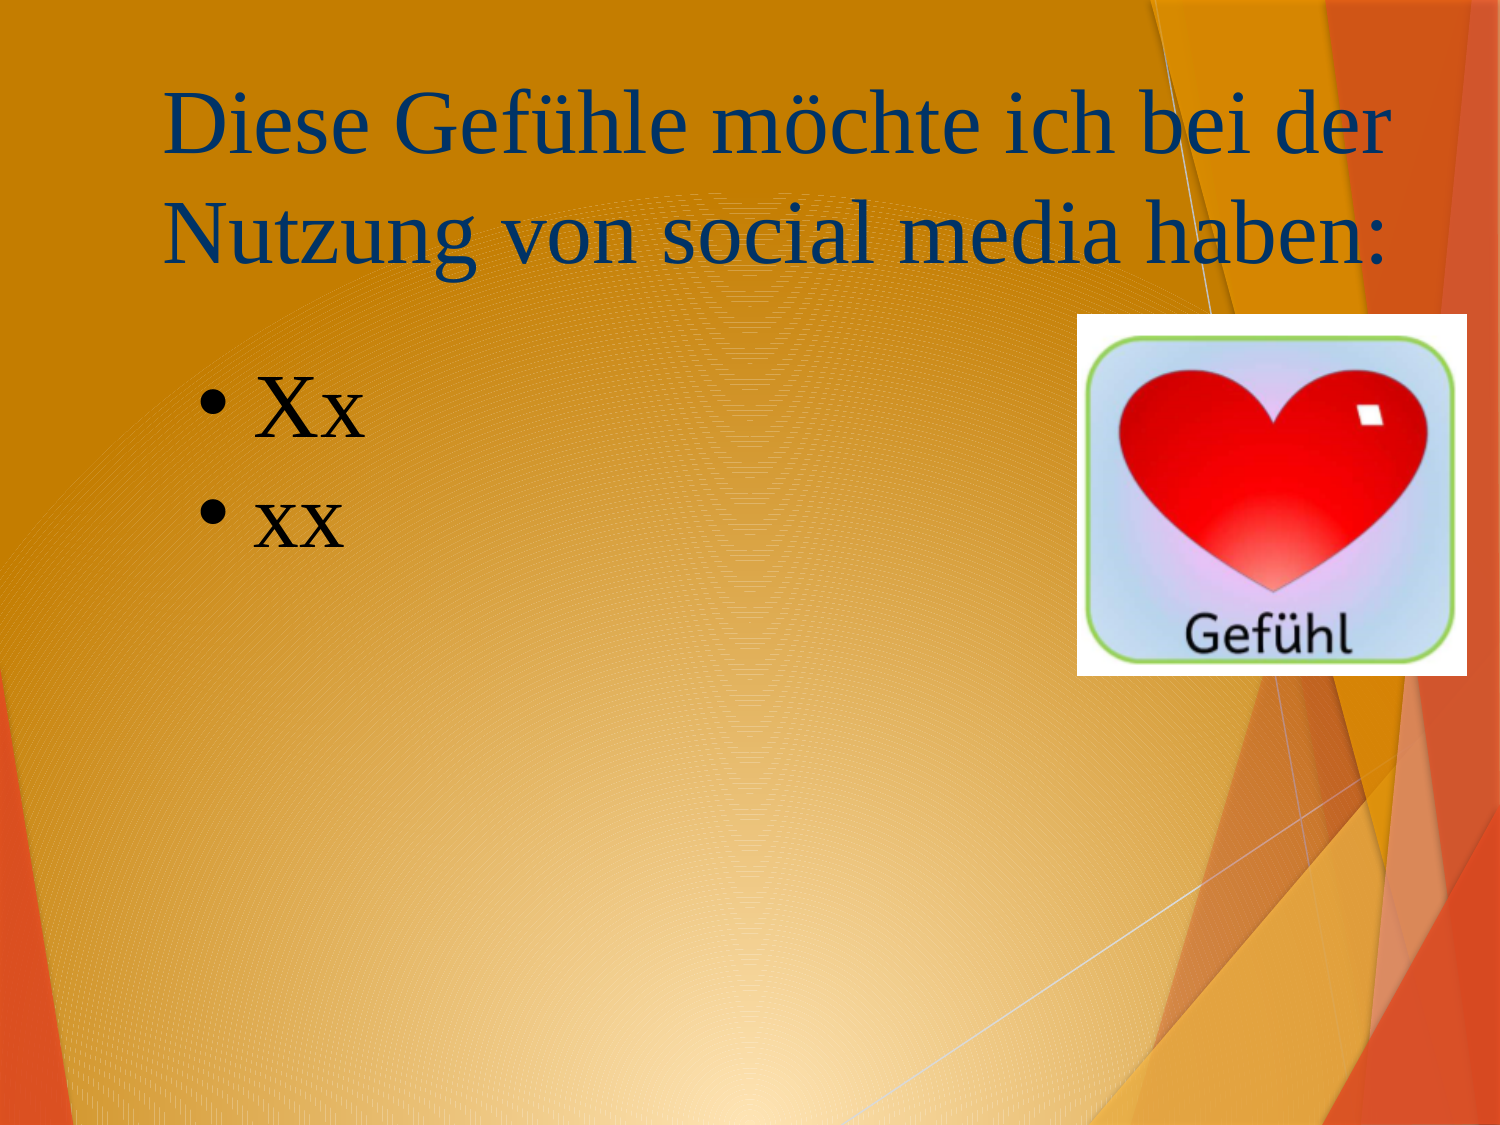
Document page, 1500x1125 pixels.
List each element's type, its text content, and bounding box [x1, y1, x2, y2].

text_box Xx xx [183, 338, 975, 573]
text_box Diese Gefühle möchte ich bei der Nutzung von social media haben: [147, 54, 1419, 290]
picture [1077, 313, 1468, 676]
